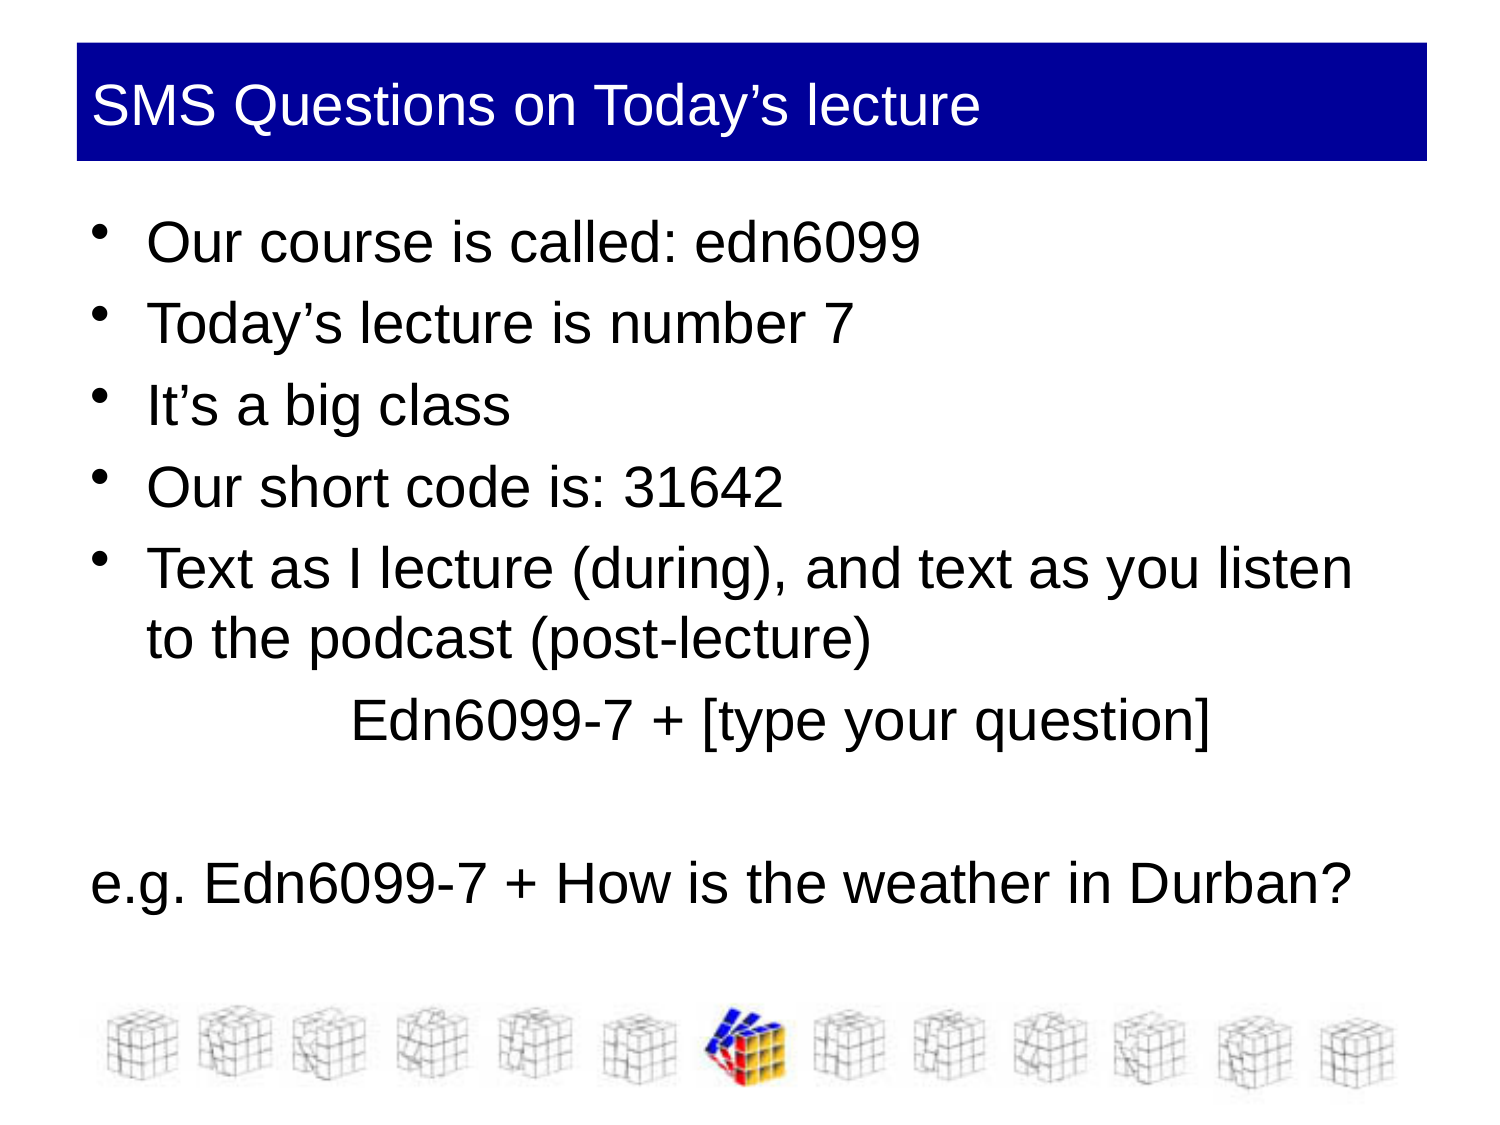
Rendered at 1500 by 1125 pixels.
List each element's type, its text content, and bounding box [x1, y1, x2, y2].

picture [64, 987, 1442, 1125]
list Our course is called: edn6099 Today’s lecture is number 7 It’s a big class Our short code is: 31642 Text as I lecture (during), and text as you listen to the podcast (post-lecture) Edn6099-7 + [type your question] e.g. Edn6099-7 + How is the weather in Durban? [74, 196, 1426, 988]
title SMS Questions on Today’s lecture [76, 42, 1428, 162]
